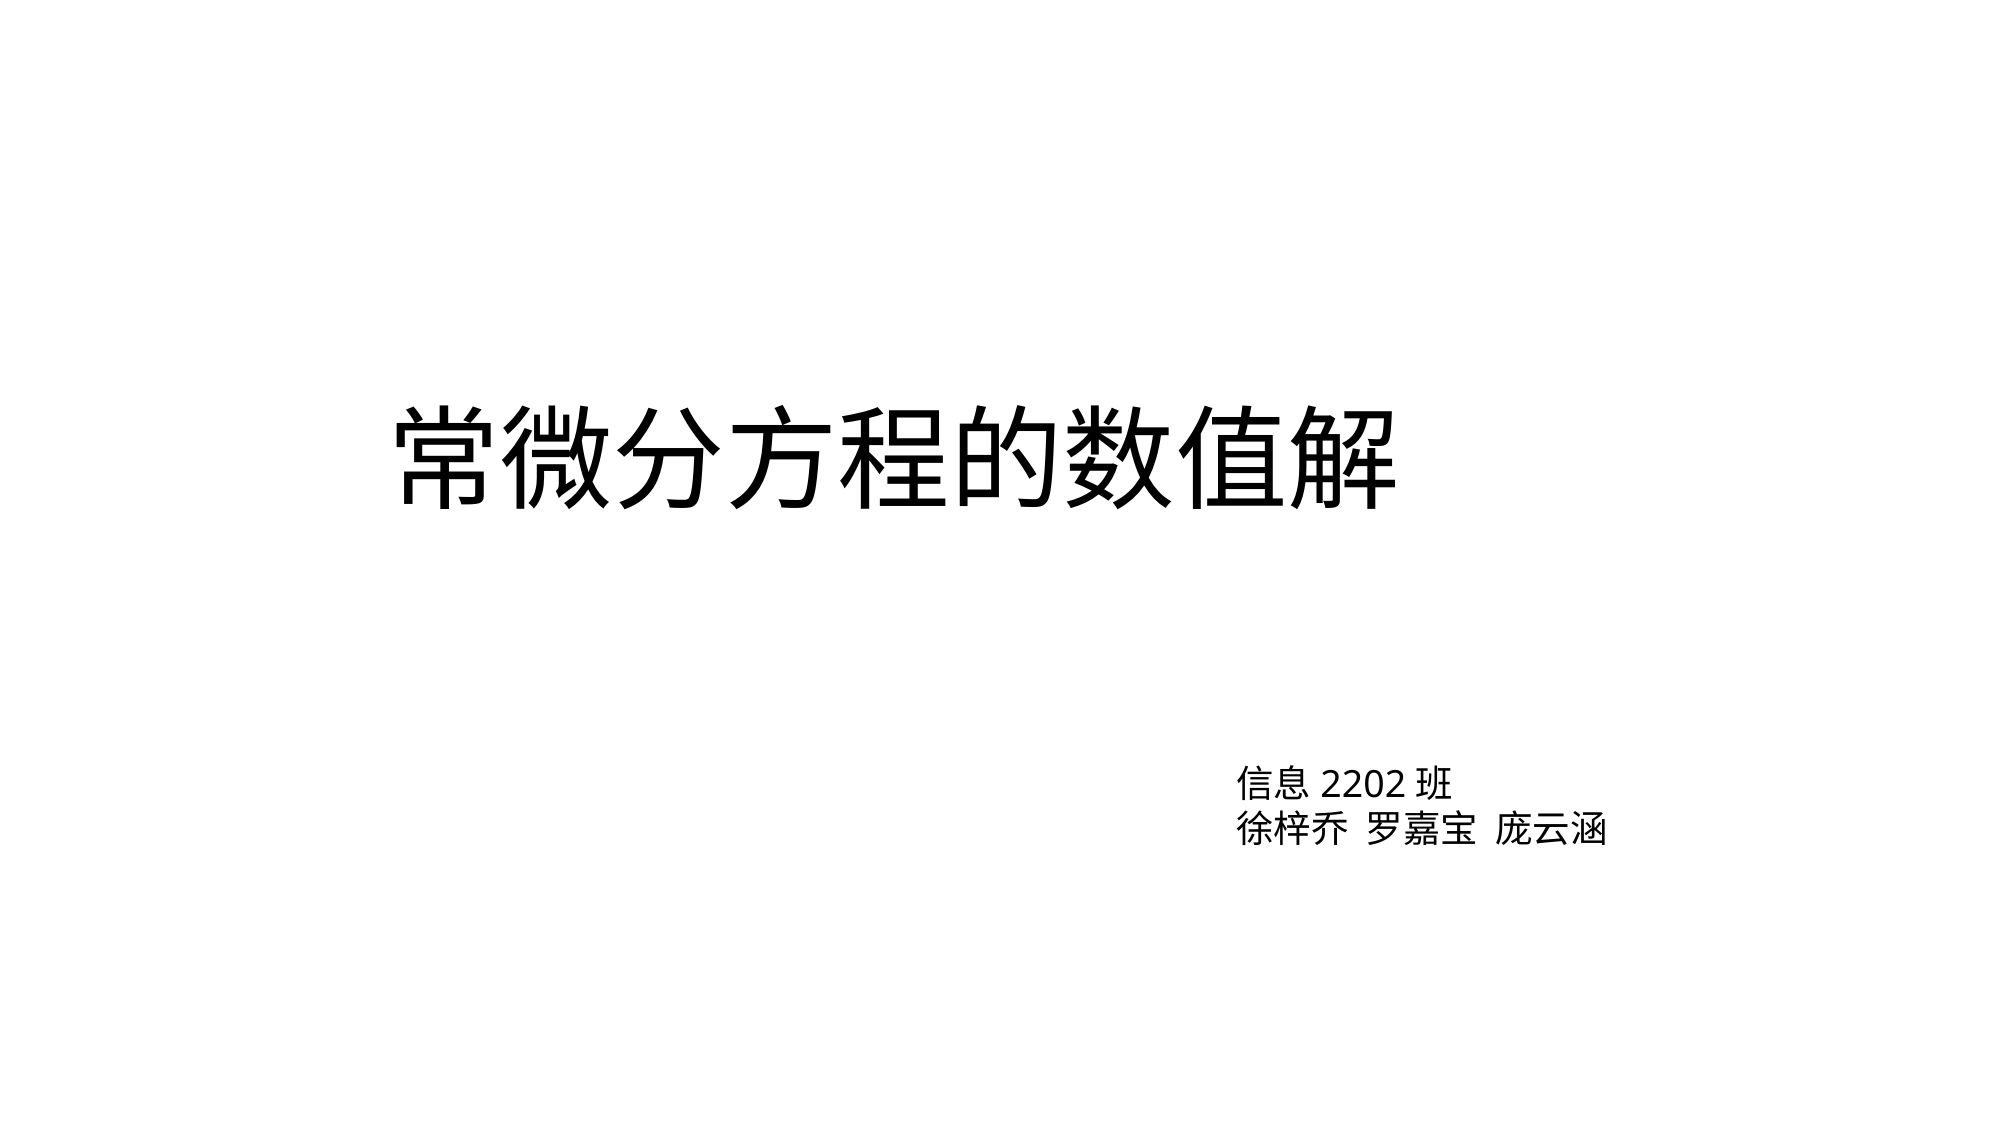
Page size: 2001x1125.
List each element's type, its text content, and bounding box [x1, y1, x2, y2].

text_box 信息2202班 徐梓乔 罗嘉宝 庞云涵 [1221, 753, 1762, 858]
text_box 常微分方程的数值解 [372, 380, 1459, 531]
